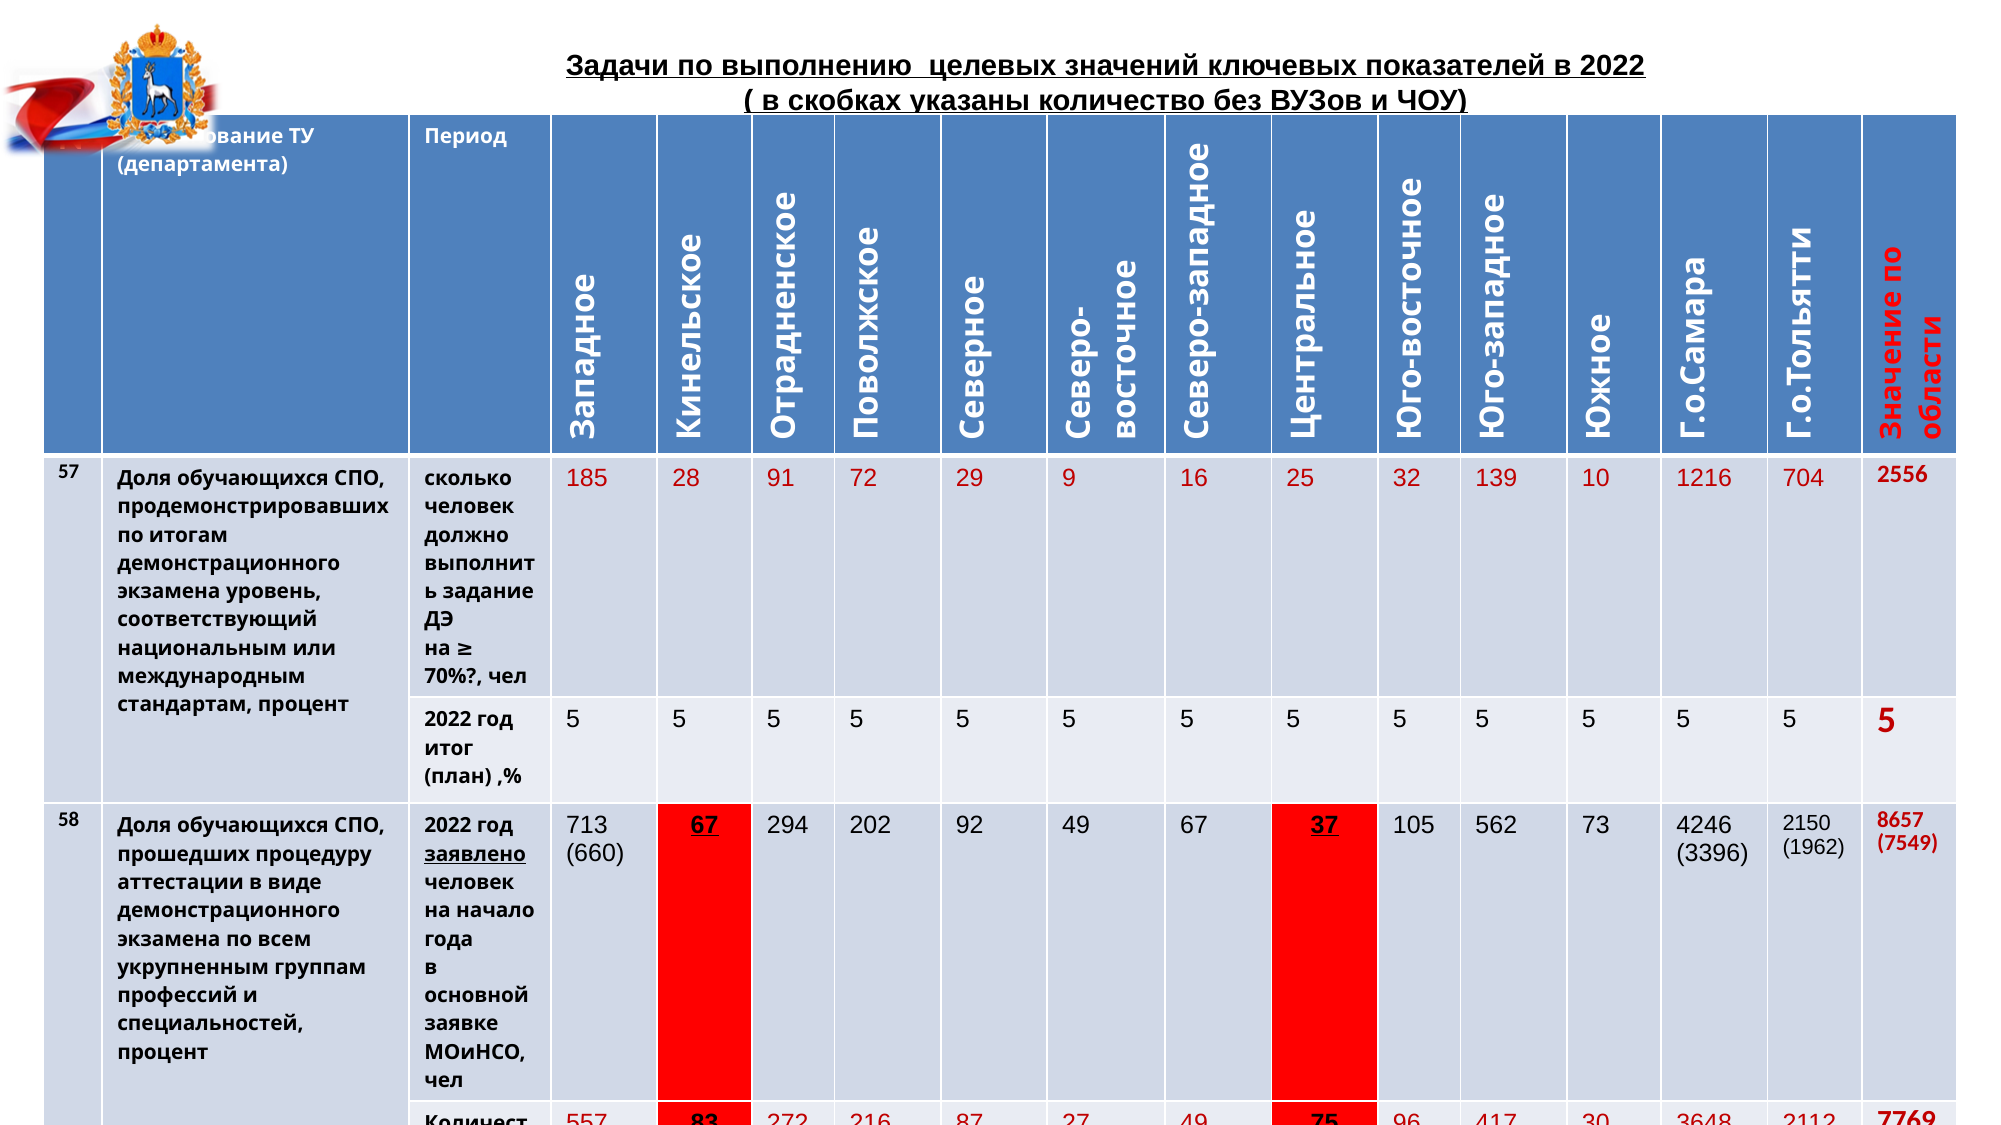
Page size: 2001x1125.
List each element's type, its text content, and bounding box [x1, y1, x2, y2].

table_cell 29 [942, 458, 1046, 696]
table_cell 2150 (1962) [1768, 804, 1861, 1100]
table_cell 32 [1379, 458, 1460, 696]
table_cell Количество участников ДЭ, чтобы выполнить показатель,чел. [410, 1102, 550, 1125]
table_cell 83 [658, 1102, 751, 1125]
table_cell 49 [1166, 1102, 1271, 1125]
table_header Отрадненское [753, 115, 834, 453]
table_cell 91 [753, 458, 834, 696]
table_header Северо-восточное [1048, 115, 1164, 453]
table_cell 5 [1461, 698, 1566, 802]
table_header Значение по области [1863, 115, 1956, 453]
table_cell 5 [1568, 698, 1660, 802]
table_cell 5 [1768, 698, 1861, 802]
table_cell 3648 [1662, 1102, 1767, 1125]
table_cell 57 [44, 458, 101, 802]
table_cell 92 [942, 804, 1046, 1100]
table_cell 87 [942, 1102, 1046, 1125]
table_cell 557 [552, 1102, 656, 1125]
title Задачи по выполнению целевых значений ключевых показателей в 2022 ( в скобках указаны количество без ВУЗов и ЧОУ) [254, 2, 1957, 113]
table_cell 9 [1048, 458, 1164, 696]
table_header Южное [1568, 115, 1660, 453]
table_cell 67 [1166, 804, 1271, 1100]
table_cell сколько человек должно выполнить задание ДЭ на ≥ 70%?, чел [410, 458, 550, 696]
table_cell 1216 [1662, 458, 1767, 696]
table_header Западное [552, 115, 656, 453]
table_cell Доля обучающихся СПО, продемонстрировавших по итогам демонстрационного экзамена уровень, соответствующий национальным или международным стандартам, процент [103, 458, 408, 802]
table_header Северное [942, 115, 1046, 453]
table_cell 75 [1272, 1102, 1377, 1125]
table_cell 5 [658, 698, 751, 802]
table_cell 5 [1662, 698, 1767, 802]
table_header Юго-западное [1461, 115, 1566, 453]
table_cell 562 [1461, 804, 1566, 1100]
table_header Поволжское [835, 115, 940, 453]
table_cell 139 [1461, 458, 1566, 696]
table_header Кинельское [658, 115, 751, 453]
table_cell 28 [658, 458, 751, 696]
table_cell 7769 [1863, 1102, 1956, 1125]
table_cell 25 [1272, 458, 1377, 696]
table_cell 5 [1379, 698, 1460, 802]
table_cell 294 [753, 804, 834, 1100]
table_header Период [410, 115, 550, 453]
table_cell 704 [1768, 458, 1861, 696]
table_cell 27 [1048, 1102, 1164, 1125]
table_cell 30 [1568, 1102, 1660, 1125]
table_cell 5 [942, 698, 1046, 802]
table_cell 2112 [1768, 1102, 1861, 1125]
table_header № [44, 168, 101, 453]
table_header Юго-восточное [1379, 115, 1460, 453]
table_cell 16 [1166, 458, 1271, 696]
table_cell 67 [658, 804, 751, 1100]
table_cell 5 [835, 698, 940, 802]
table_header Центральное [1272, 115, 1377, 453]
table_header Северо-западное [1166, 115, 1271, 453]
table_header Наименование ТУ (департамента) [103, 115, 408, 453]
table_cell 2022 год итог (план) ,% [410, 698, 550, 802]
table_cell 72 [835, 458, 940, 696]
table_cell 5 [1863, 698, 1956, 802]
table_cell 4246 (3396) [1662, 804, 1767, 1100]
table_cell 2022 год заявлено человек на начало года в основной заявке МОиНСО, чел [410, 804, 550, 1100]
table_cell 73 [1568, 804, 1660, 1100]
table_cell 58 [44, 804, 101, 1125]
table_cell 5 [1048, 698, 1164, 802]
table_cell 2556 [1863, 458, 1956, 696]
table_cell 185 [552, 458, 656, 696]
table_cell 49 [1048, 804, 1164, 1100]
table_cell 37 [1272, 804, 1377, 1100]
table_cell 5 [552, 698, 656, 802]
table_cell 5 [753, 698, 834, 802]
table_cell 417 [1461, 1102, 1566, 1125]
table_cell 713 (660) [552, 804, 656, 1100]
picture [0, 18, 256, 160]
table_cell 10 [1568, 458, 1660, 696]
table_cell 5 [1166, 698, 1271, 802]
table_cell 272 [753, 1102, 834, 1125]
table_cell 96 [1379, 1102, 1460, 1125]
table_header Г.о.Тольятти [1768, 115, 1861, 453]
table_cell 216 [835, 1102, 940, 1125]
table_cell 105 [1379, 804, 1460, 1100]
table_cell 8657 (7549) [1863, 804, 1956, 1100]
table_cell Доля обучающихся СПО, прошедших процедуру аттестации в виде демонстрационного экзамена по всем укрупненным группам профессий и специальностей, процент [103, 804, 408, 1125]
table_cell 5 [1272, 698, 1377, 802]
table_header Г.о.Самара [1662, 115, 1767, 453]
table_cell 202 [835, 804, 940, 1100]
